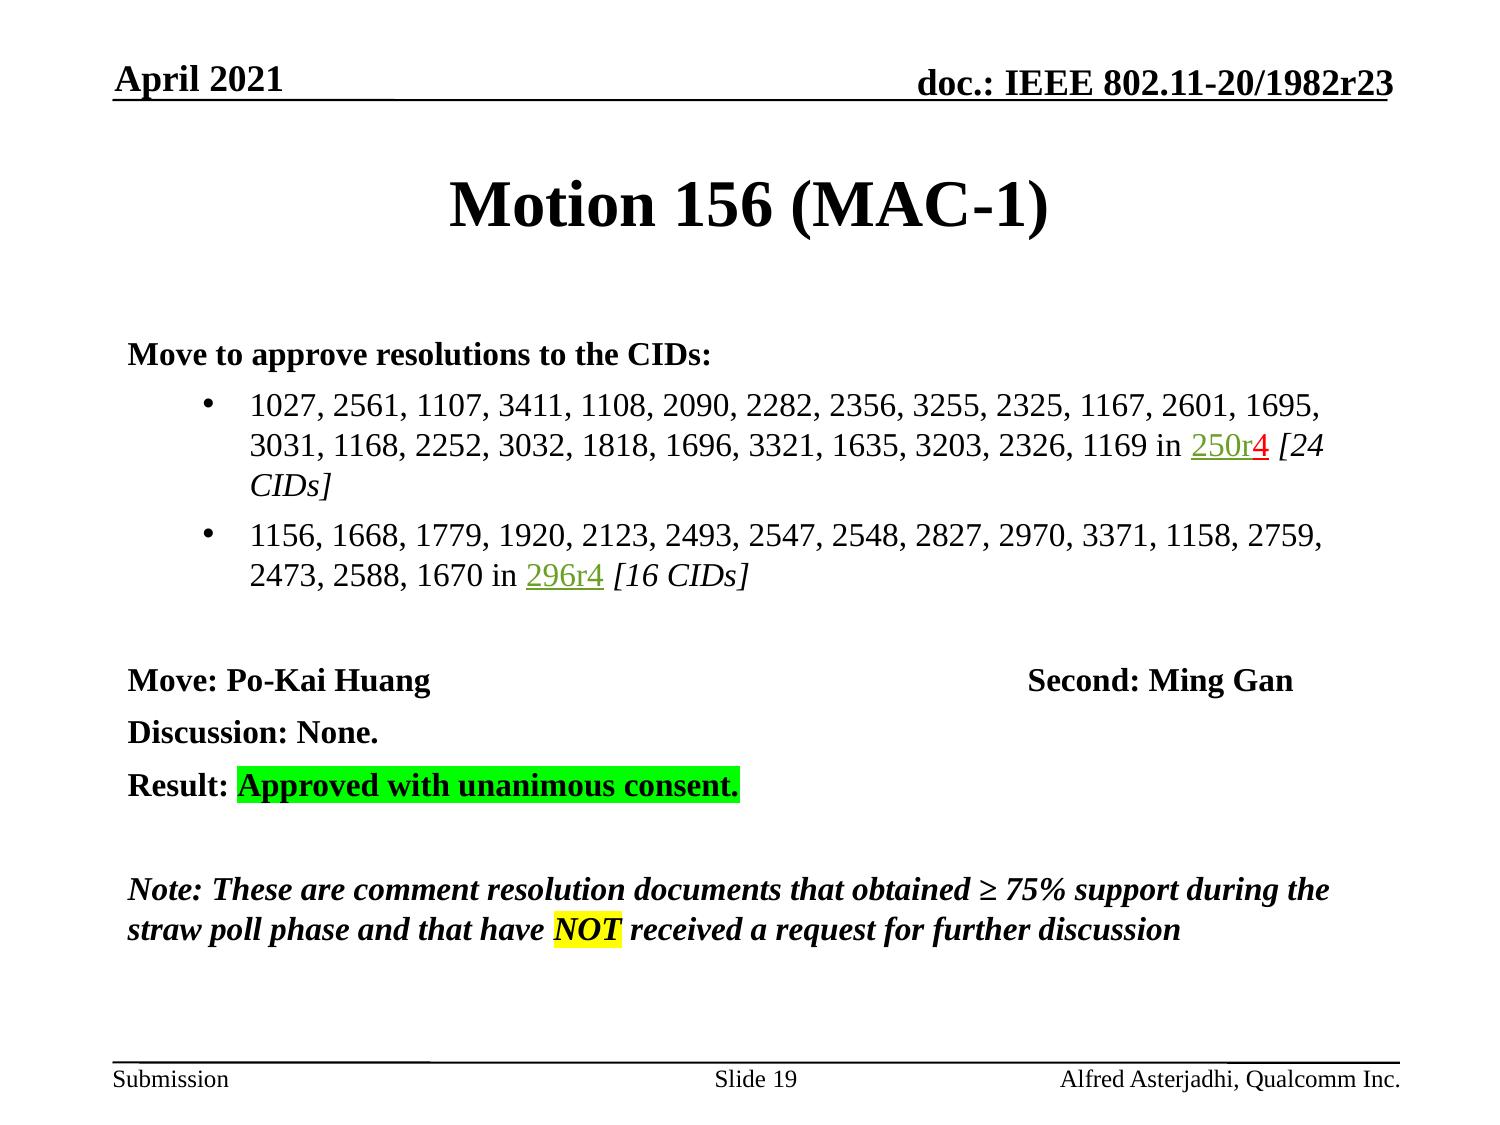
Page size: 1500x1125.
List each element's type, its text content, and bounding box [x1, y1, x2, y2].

slide_number Slide 19 [712, 1061, 800, 1123]
footer Alfred Asterjadhi, Qualcomm Inc. [878, 1061, 1402, 1093]
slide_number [114, 54, 423, 100]
list Move to approve resolutions to the CIDs: 1027, 2561, 1107, 3411, 1108, 2090, 2282, 2356, 3255, 2325, 1167, 2601, 1695, 3031, 1168, 2252, 3032, 1818, 1696, 3321, 1635, 3203, 2326, 1169 in 250r4 [24 CIDs] 1156, 1668, 1779, 1920, 2123, 2493, 2547, 2548, 2827, 2970, 3371, 1158, 2759, 2473, 2588, 1670 in 296r4 [16 CIDs] Move: Po-Kai Huang Second: Ming Gan Discussion: None. Result: Approved with unanimous consent. Note: These are comment resolution documents that obtained ≥ 75% support during the straw poll phase and that have NOT received a request for further discussion [112, 324, 1388, 1000]
title Motion 156 (MAC-1) [112, 112, 1388, 288]
